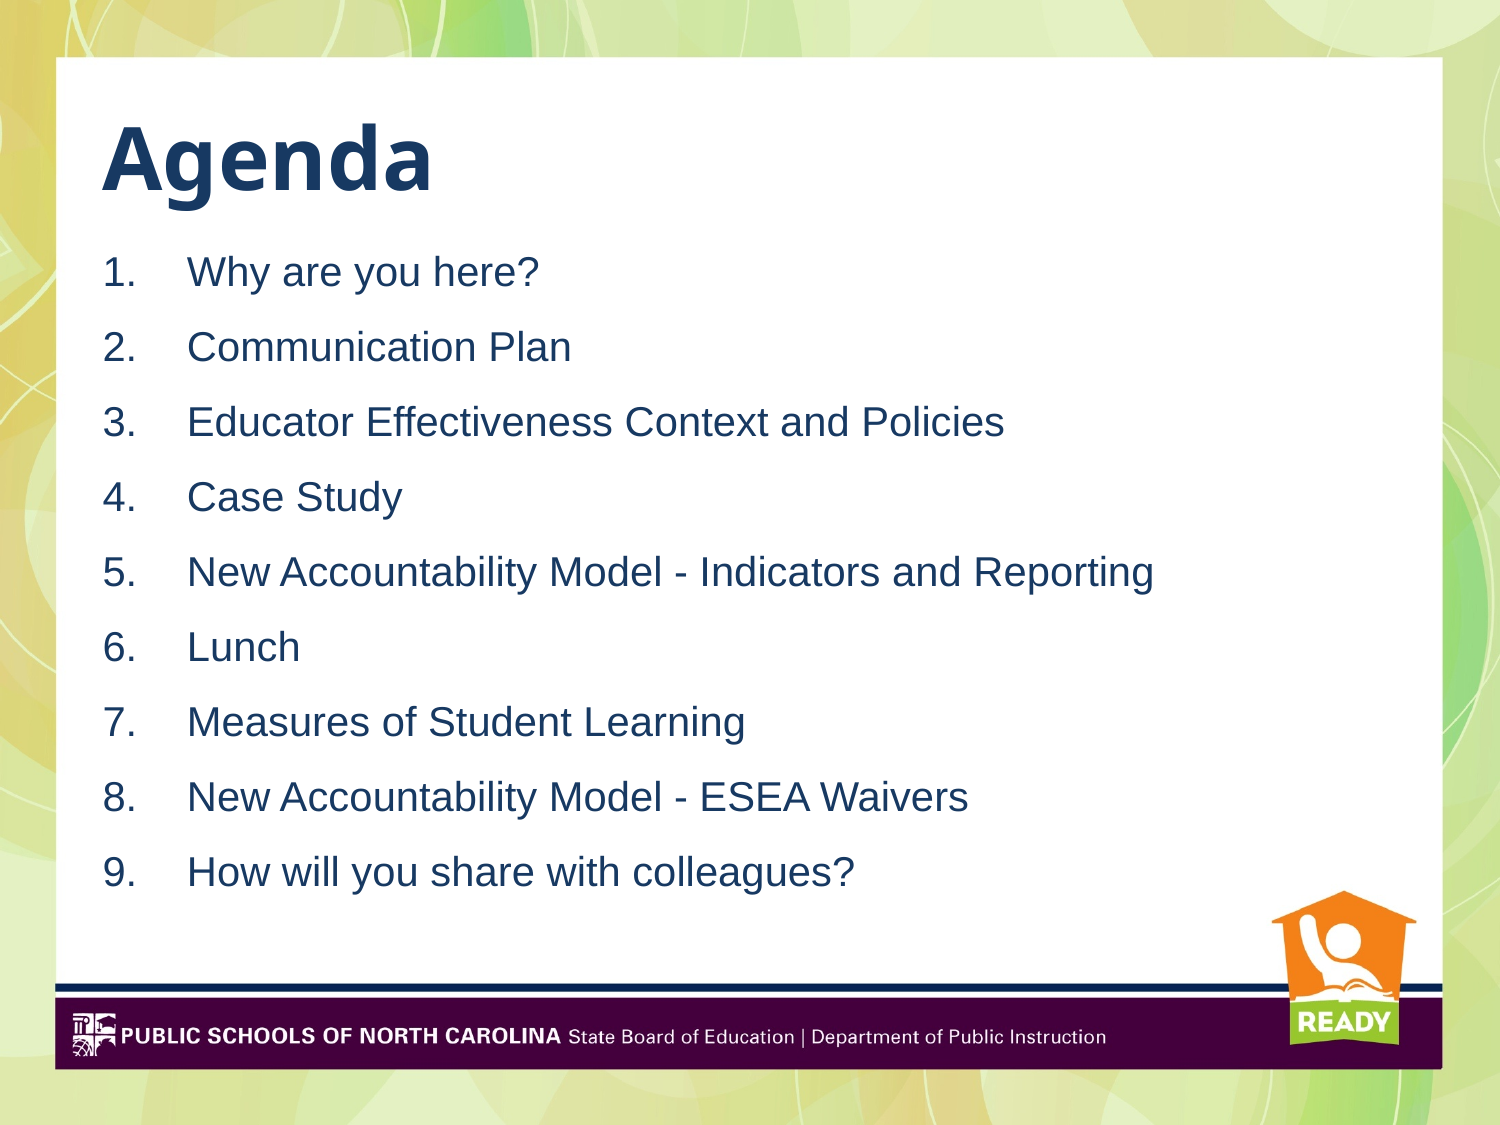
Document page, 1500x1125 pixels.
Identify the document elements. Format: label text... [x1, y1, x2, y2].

picture [0, 0, 1500, 1125]
list Why are you here? Communication Plan Educator Effectiveness Context and Policies Case Study New Accountability Model - Indicators and Reporting Lunch Measures of Student Learning New Accountability Model - ESEA Waivers How will you share with colleagues? [87, 236, 1413, 863]
title Agenda [87, 30, 1413, 236]
